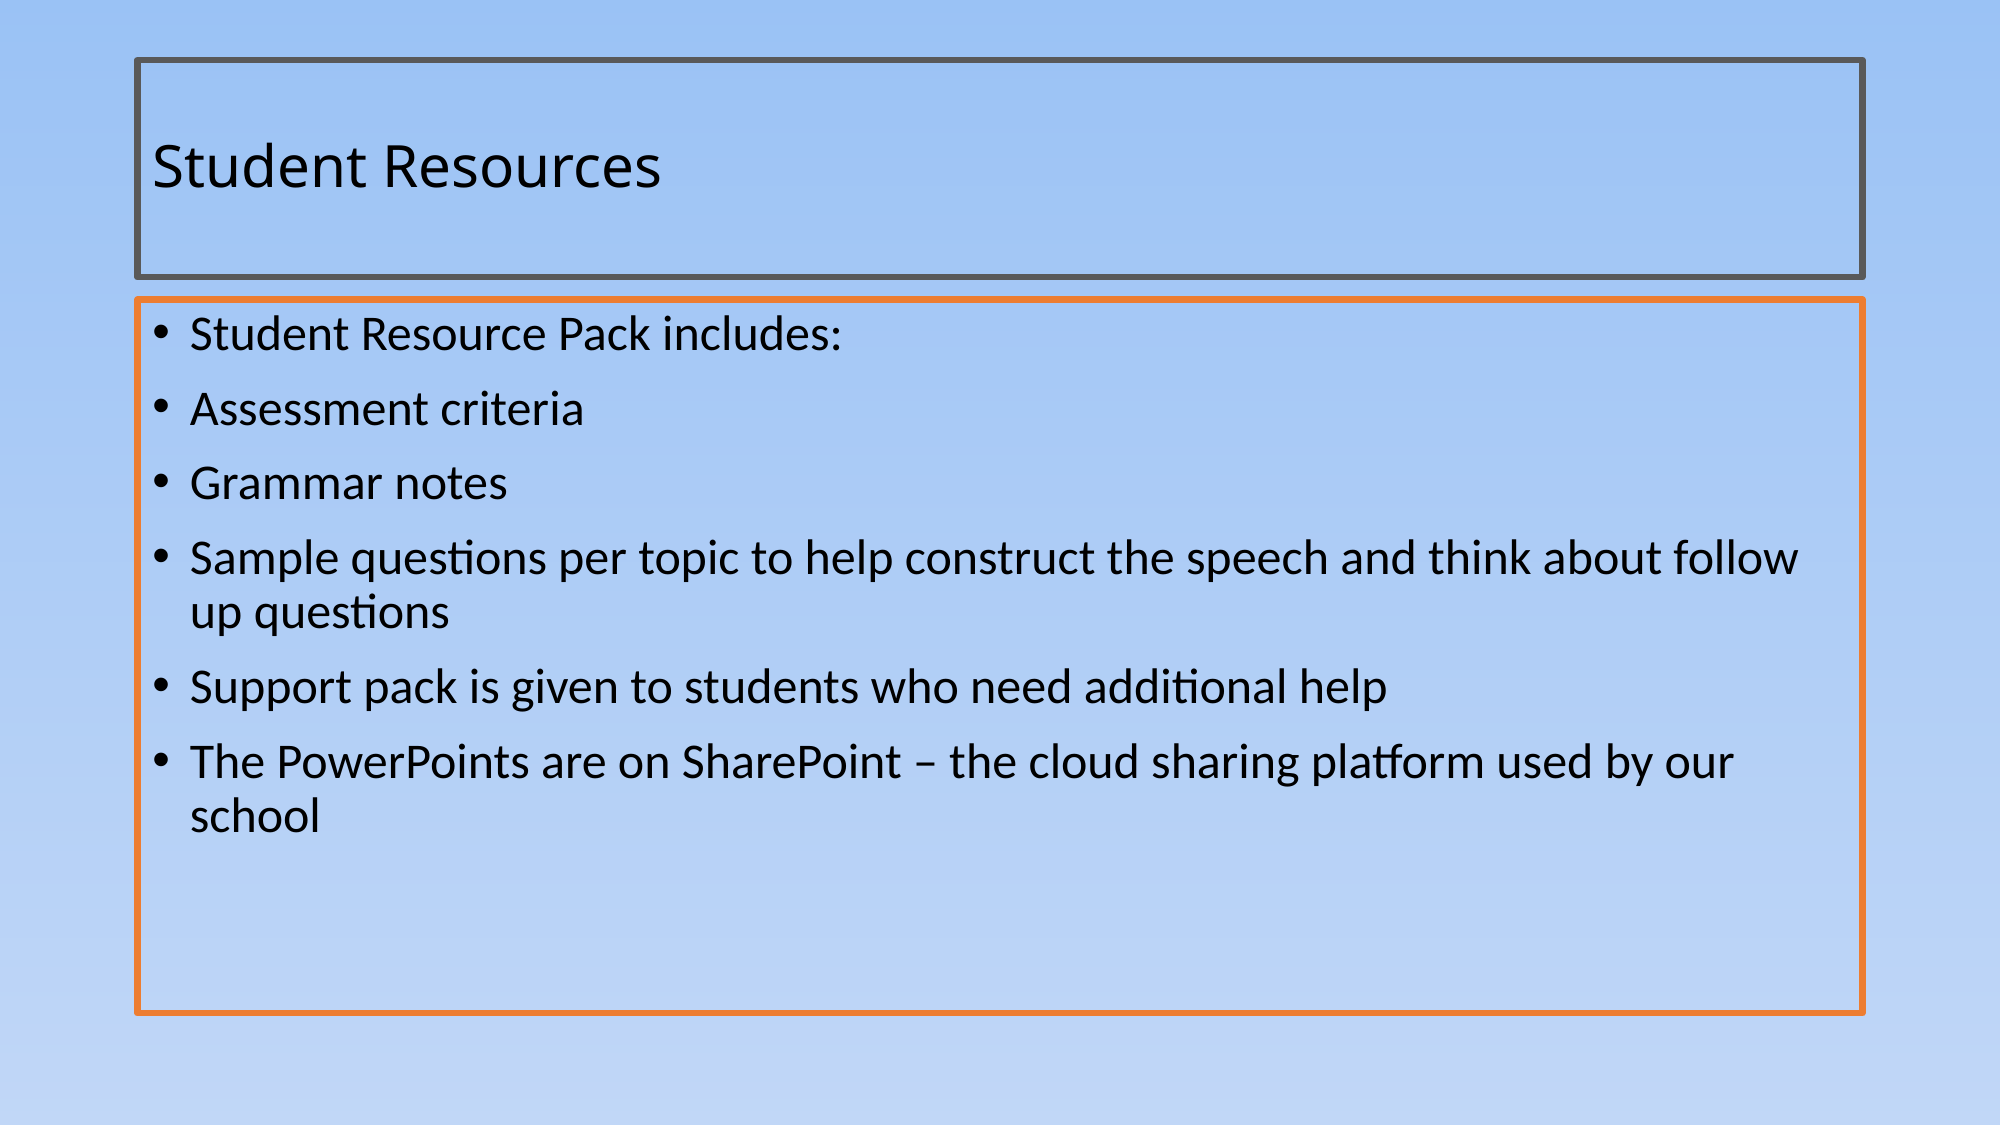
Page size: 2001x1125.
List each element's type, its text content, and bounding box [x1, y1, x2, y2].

title Student Resources [137, 59, 1863, 278]
list Student Resource Pack includes: Assessment criteria Grammar notes Sample questions per topic to help construct the speech and think about follow up questions Support pack is given to students who need additional help The PowerPoints are on SharePoint – the cloud sharing platform used by our school [137, 299, 1863, 1014]
